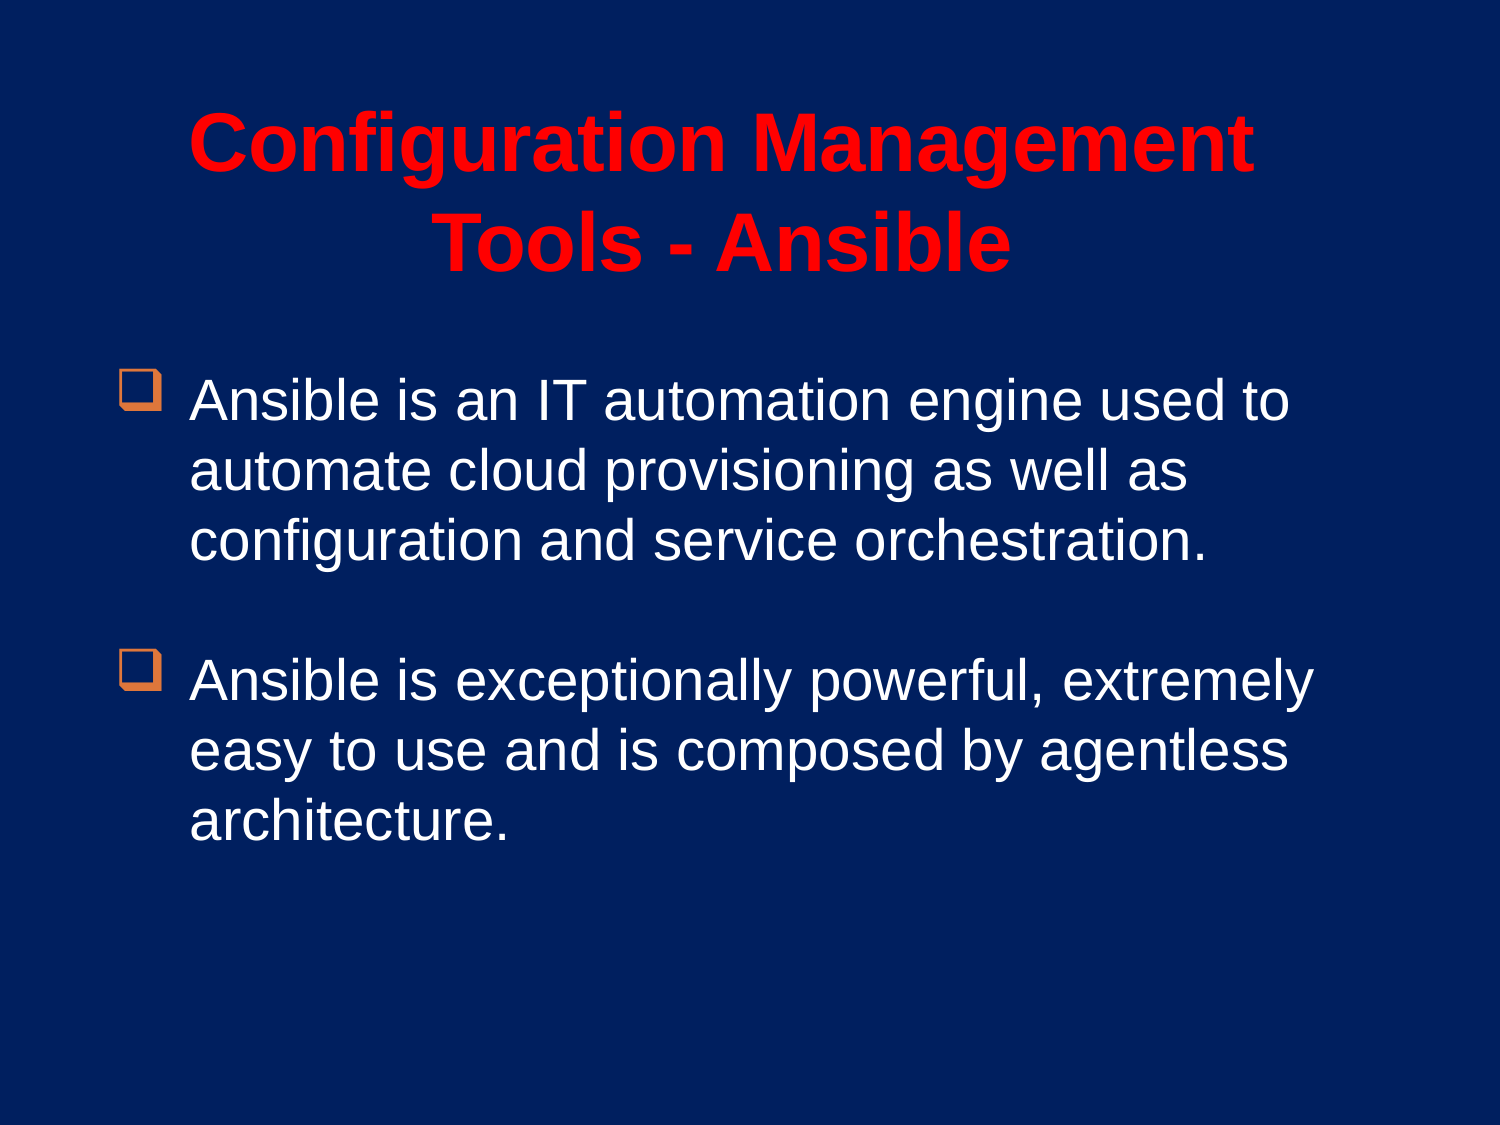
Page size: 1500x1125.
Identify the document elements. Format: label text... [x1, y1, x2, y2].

text_box Configuration Management Tools - Ansible [75, 88, 1367, 289]
text_box Ansible is an IT automation engine used to automate cloud provisioning as well as configuration and service orchestration. Ansible is exceptionally powerful, extremely easy to use and is composed by agentless architecture. [112, 362, 1463, 853]
